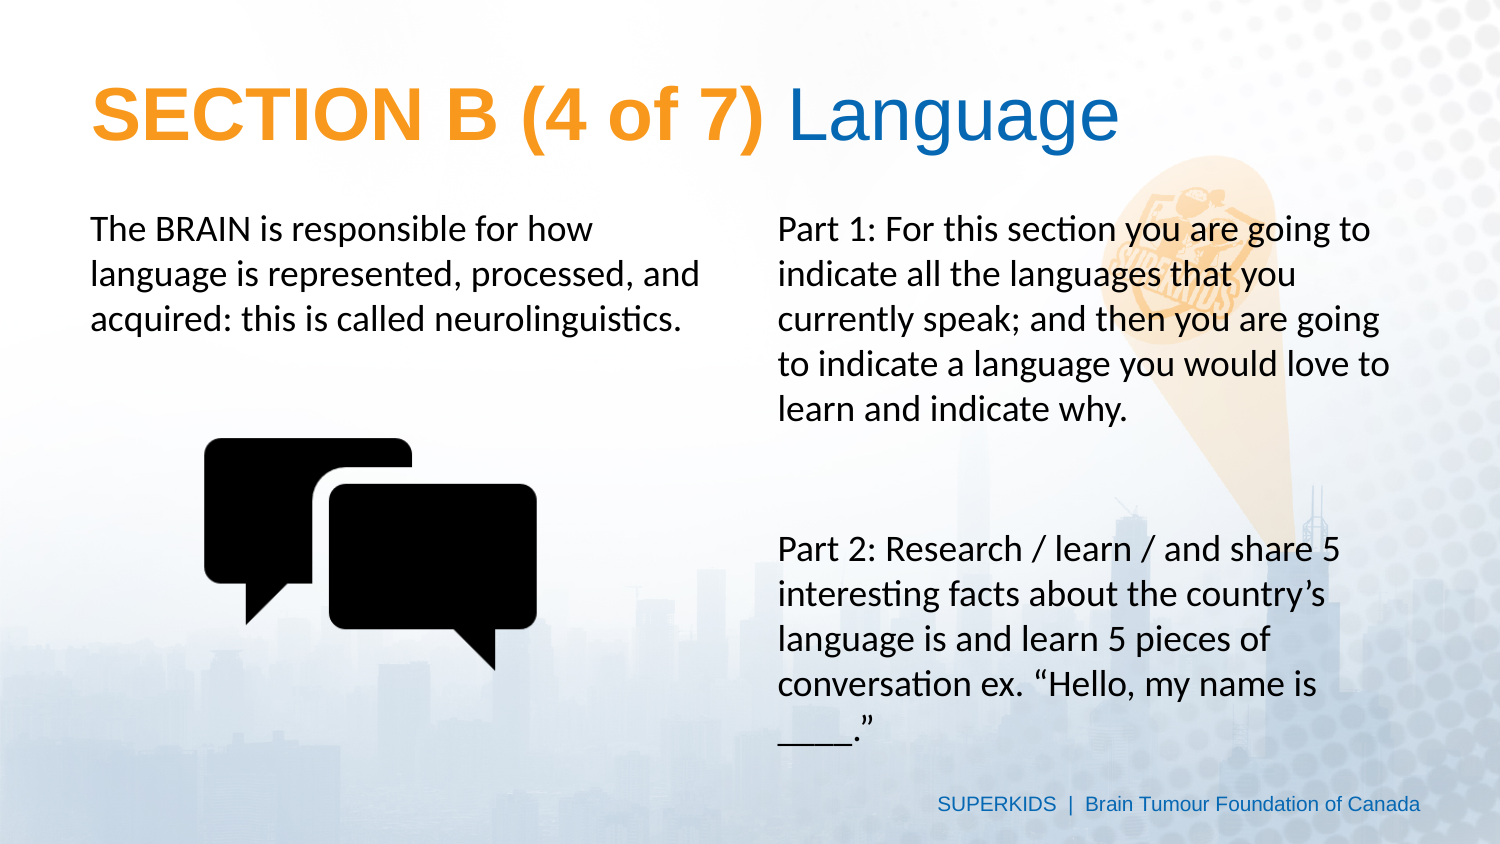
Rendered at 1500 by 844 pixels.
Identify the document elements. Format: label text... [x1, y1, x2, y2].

list Part 1: For this section you are going to indicate all the languages that you currently speak; and then you are going to indicate a language you would love to learn and indicate why. Part 2: Research / learn / and share 5 interesting facts about the country’s language is and learn 5 pieces of conversation ex. “Hello, my name is ____.” [762, 196, 1426, 754]
picture [0, 0, 1500, 844]
list The BRAIN is responsible for how language is represented, processed, and acquired: this is called neurolinguistics. [74, 196, 738, 754]
title SECTION B (4 of 7) Language [76, 33, 1426, 175]
